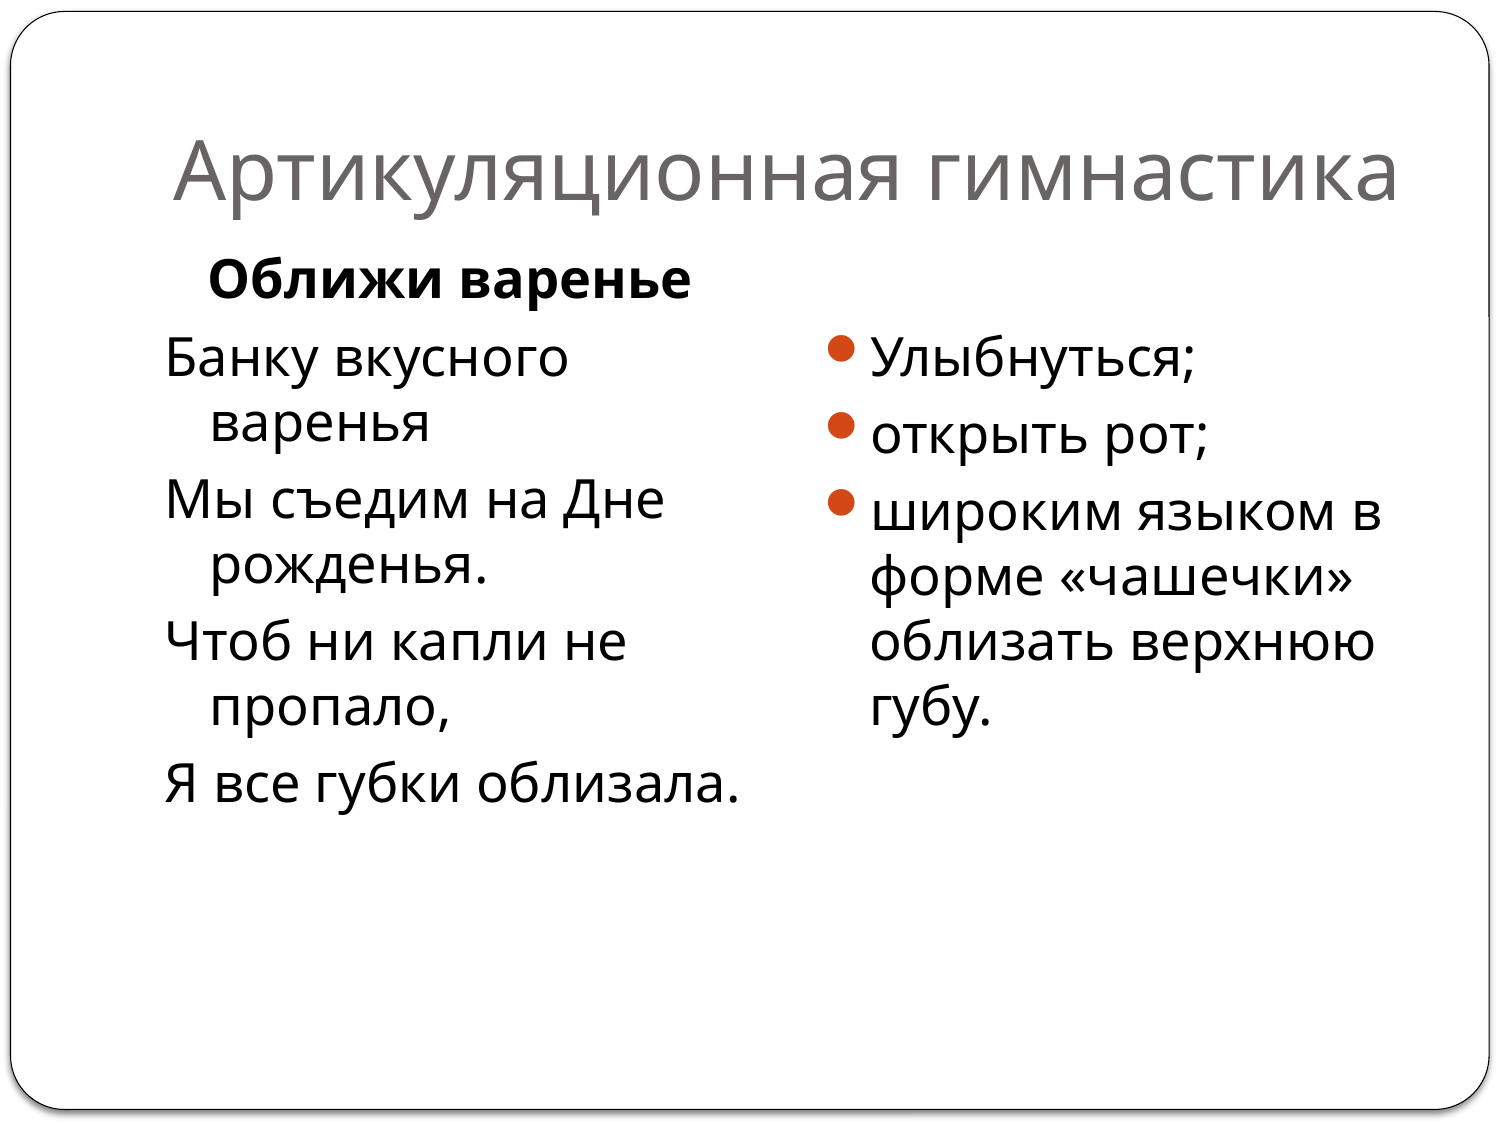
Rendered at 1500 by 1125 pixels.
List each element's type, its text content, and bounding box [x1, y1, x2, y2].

list Улыбнуться; открыть рот; широким языком в форме «чашечки» облизать верхнюю губу. [809, 237, 1425, 988]
title Артикуляционная гимнастика [150, 45, 1425, 233]
list Оближи варенье Банку вкусного варенья Мы съедим на Дне рожденья. Чтоб ни капли не пропало, Я все губки облизала. [150, 237, 765, 988]
